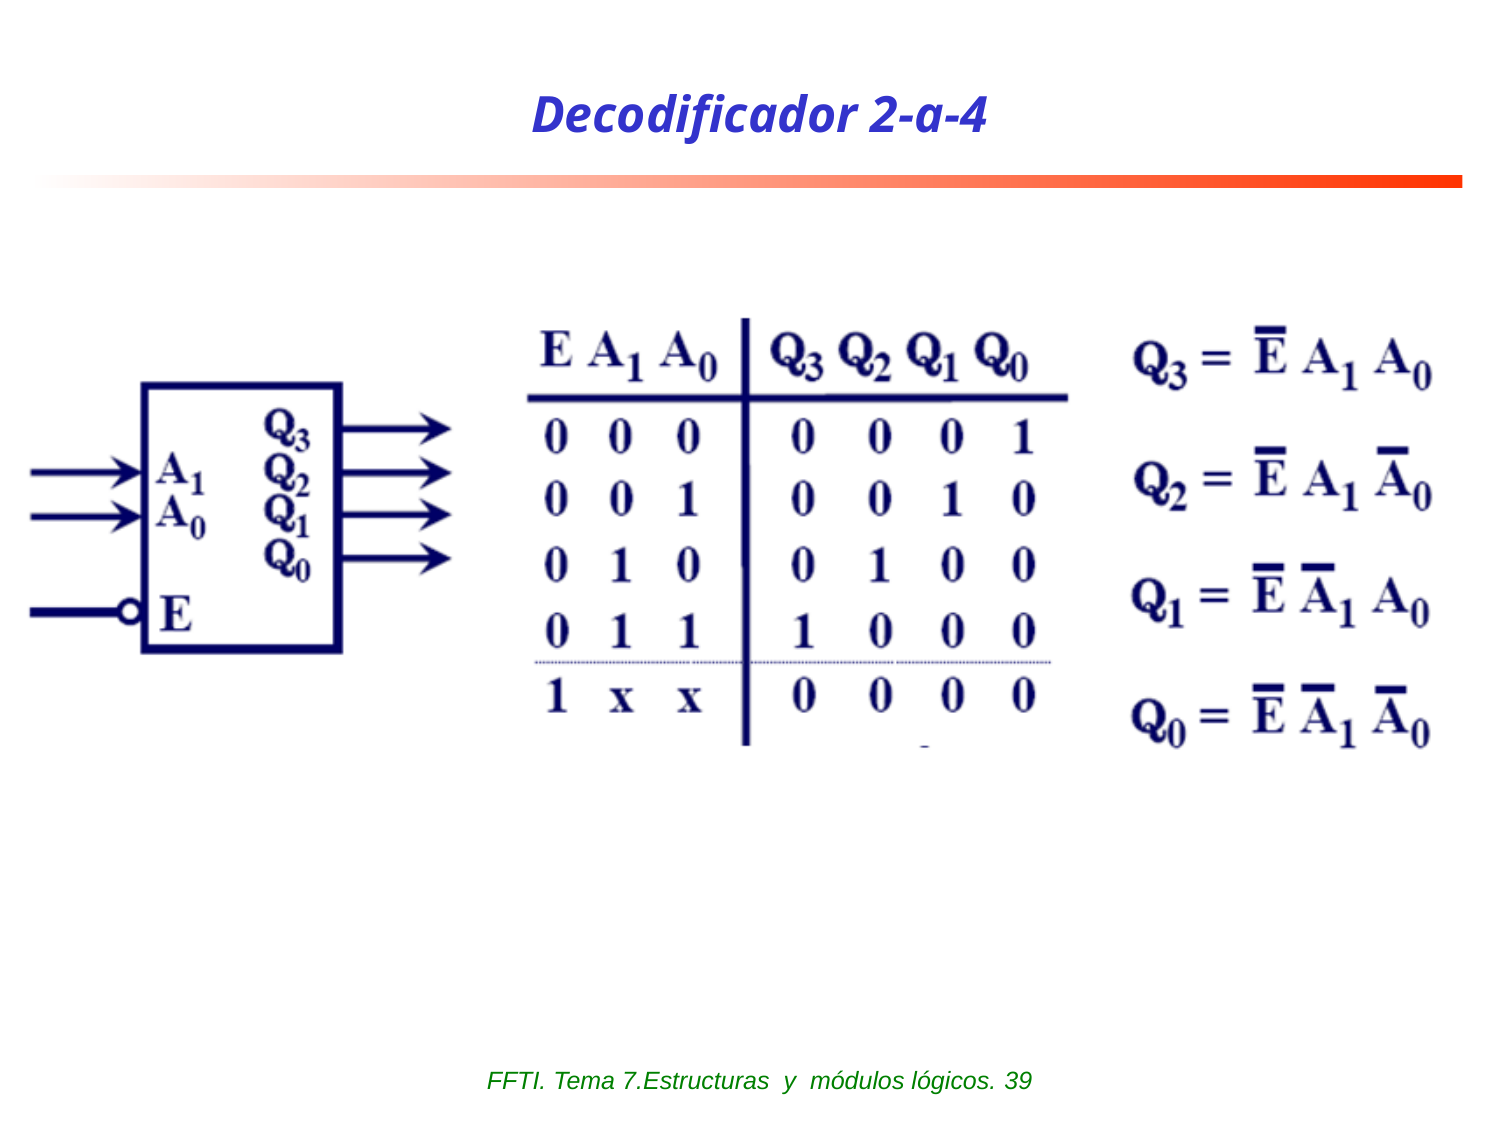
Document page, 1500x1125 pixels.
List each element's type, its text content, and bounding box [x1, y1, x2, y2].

title Decodificador 2-a-4 [68, 49, 1451, 176]
footer FFTI. Tema 7.Estructuras y módulos lógicos. 39 [68, 1056, 1451, 1103]
picture [25, 315, 1451, 762]
